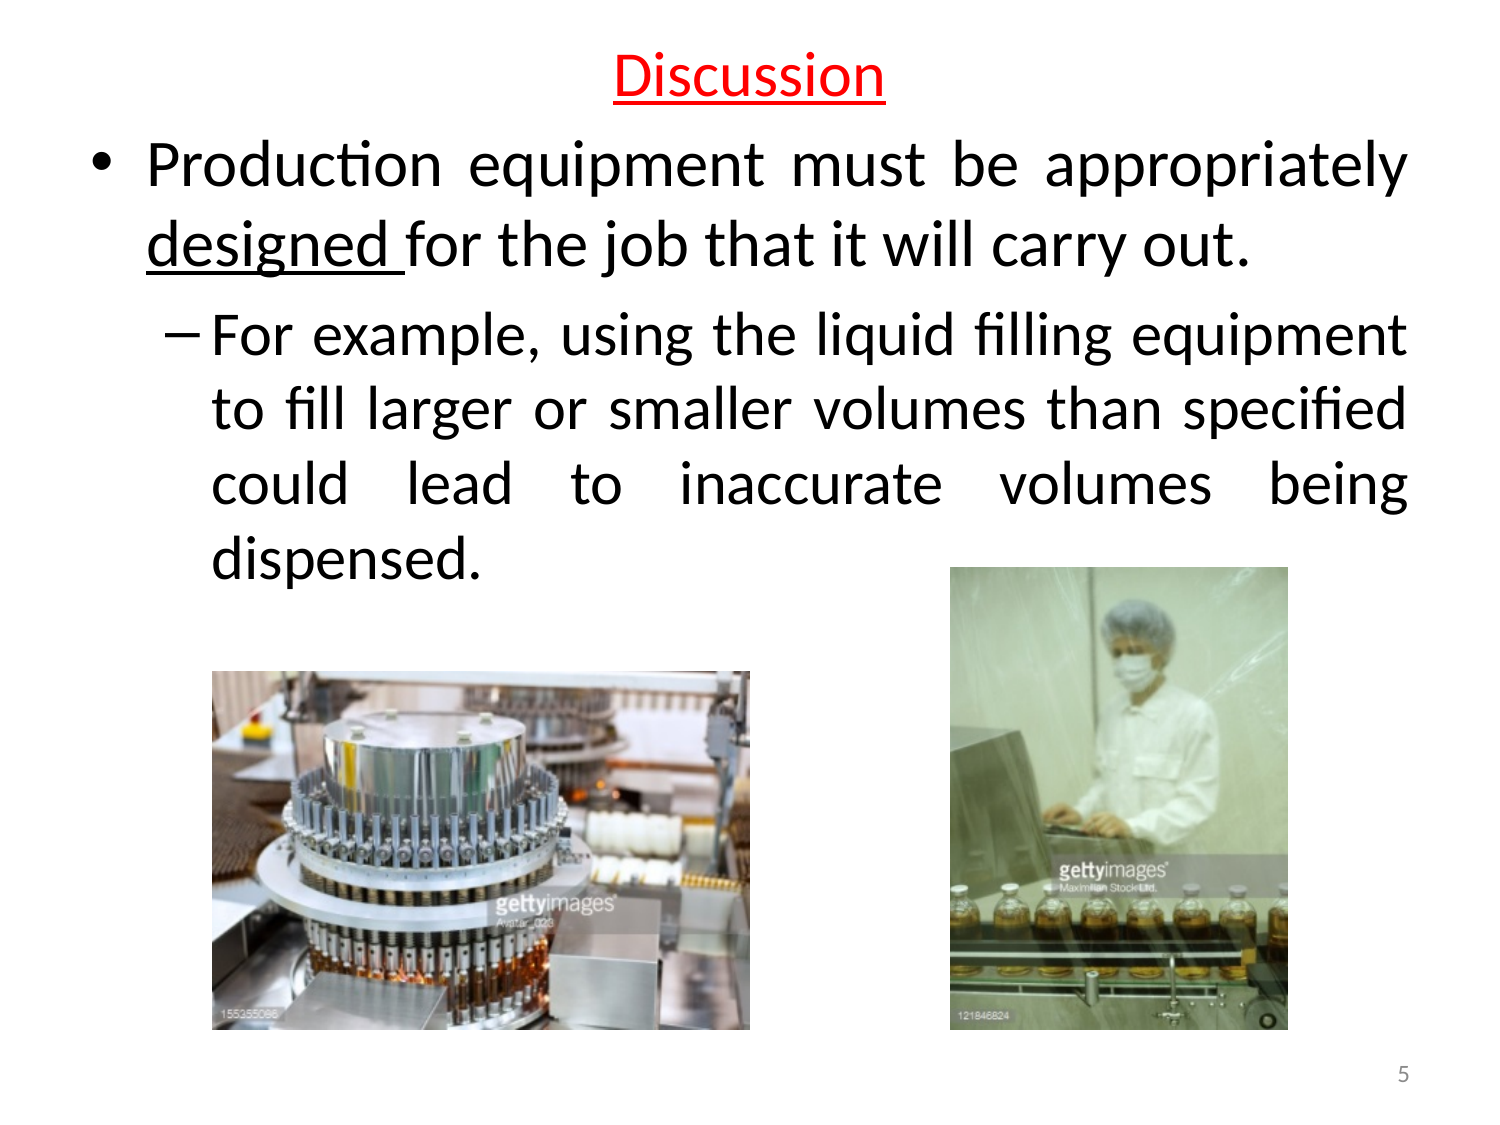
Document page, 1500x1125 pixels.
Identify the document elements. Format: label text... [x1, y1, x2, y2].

slide_number 5 [1074, 1042, 1425, 1103]
picture [212, 670, 751, 1030]
picture [949, 567, 1288, 1030]
list Production equipment must be appropriately designed for the job that it will carry out. For example, using the liquid filling equipment to fill larger or smaller volumes than specified could lead to inaccurate volumes being dispensed. [75, 112, 1425, 1125]
title Discussion [75, 24, 1425, 112]
